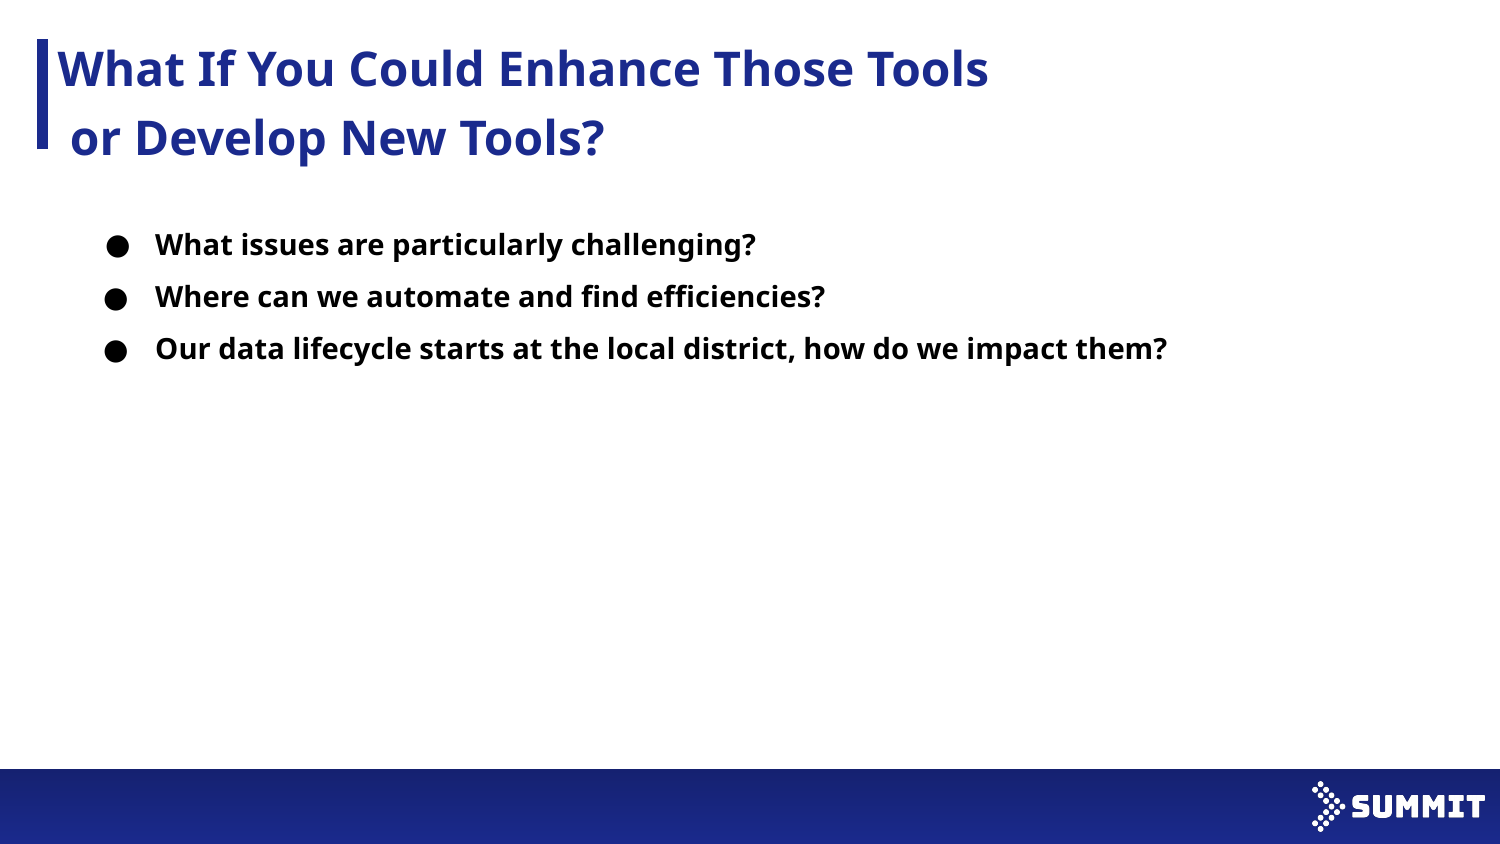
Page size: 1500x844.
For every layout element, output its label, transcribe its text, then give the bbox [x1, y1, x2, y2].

text_box What If You Could Enhance Those Tools or Develop New Tools? [54, 23, 1500, 226]
picture [1312, 781, 1485, 832]
text_box What issues are particularly challenging? Where can we automate and find efficiencies? Our data lifecycle starts at the local district, how do we impact them? [77, 226, 1423, 369]
